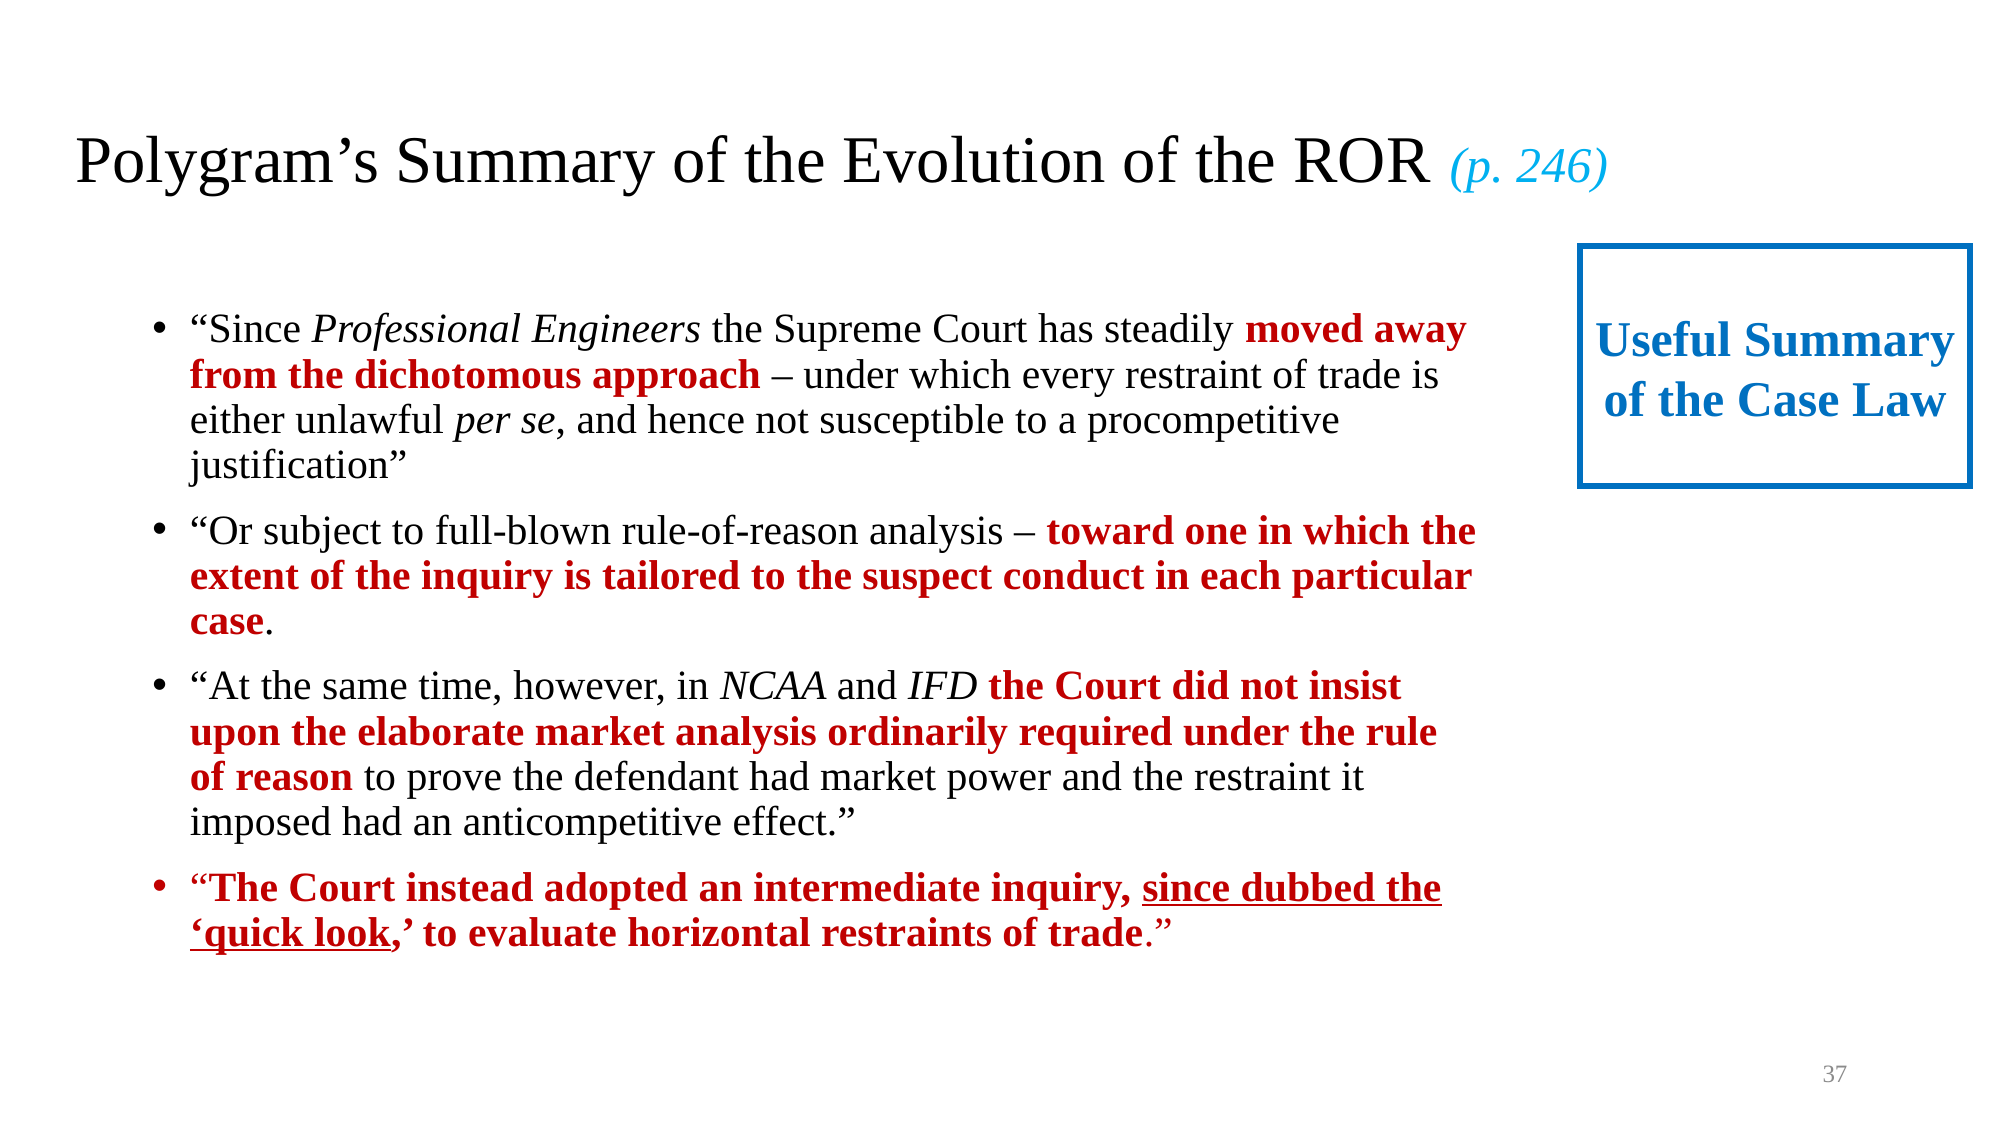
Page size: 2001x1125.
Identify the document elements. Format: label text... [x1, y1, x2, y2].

list “Since Professional Engineers the Supreme Court has steadily moved away from the dichotomous approach – under which every restraint of trade is either unlawful per se, and hence not susceptible to a procompetitive justification” “Or subject to full-blown rule-of-reason analysis – toward one in which the extent of the inquiry is tailored to the suspect conduct in each particular case. “At the same time, however, in NCAA and IFD the Court did not insist upon the elaborate market analysis ordinarily required under the rule of reason to prove the defendant had market power and the restraint it imposed had an anticompetitive effect.” “The Court instead adopted an intermediate inquiry, since dubbed the ‘quick look,’ to evaluate horizontal restraints of trade.” [137, 299, 1494, 1014]
slide_number 37 [1412, 1042, 1863, 1103]
title Polygram’s Summary of the Evolution of the ROR (p. 246) [60, 52, 1786, 271]
text_box Useful Summary of the Case Law [1579, 245, 1971, 487]
